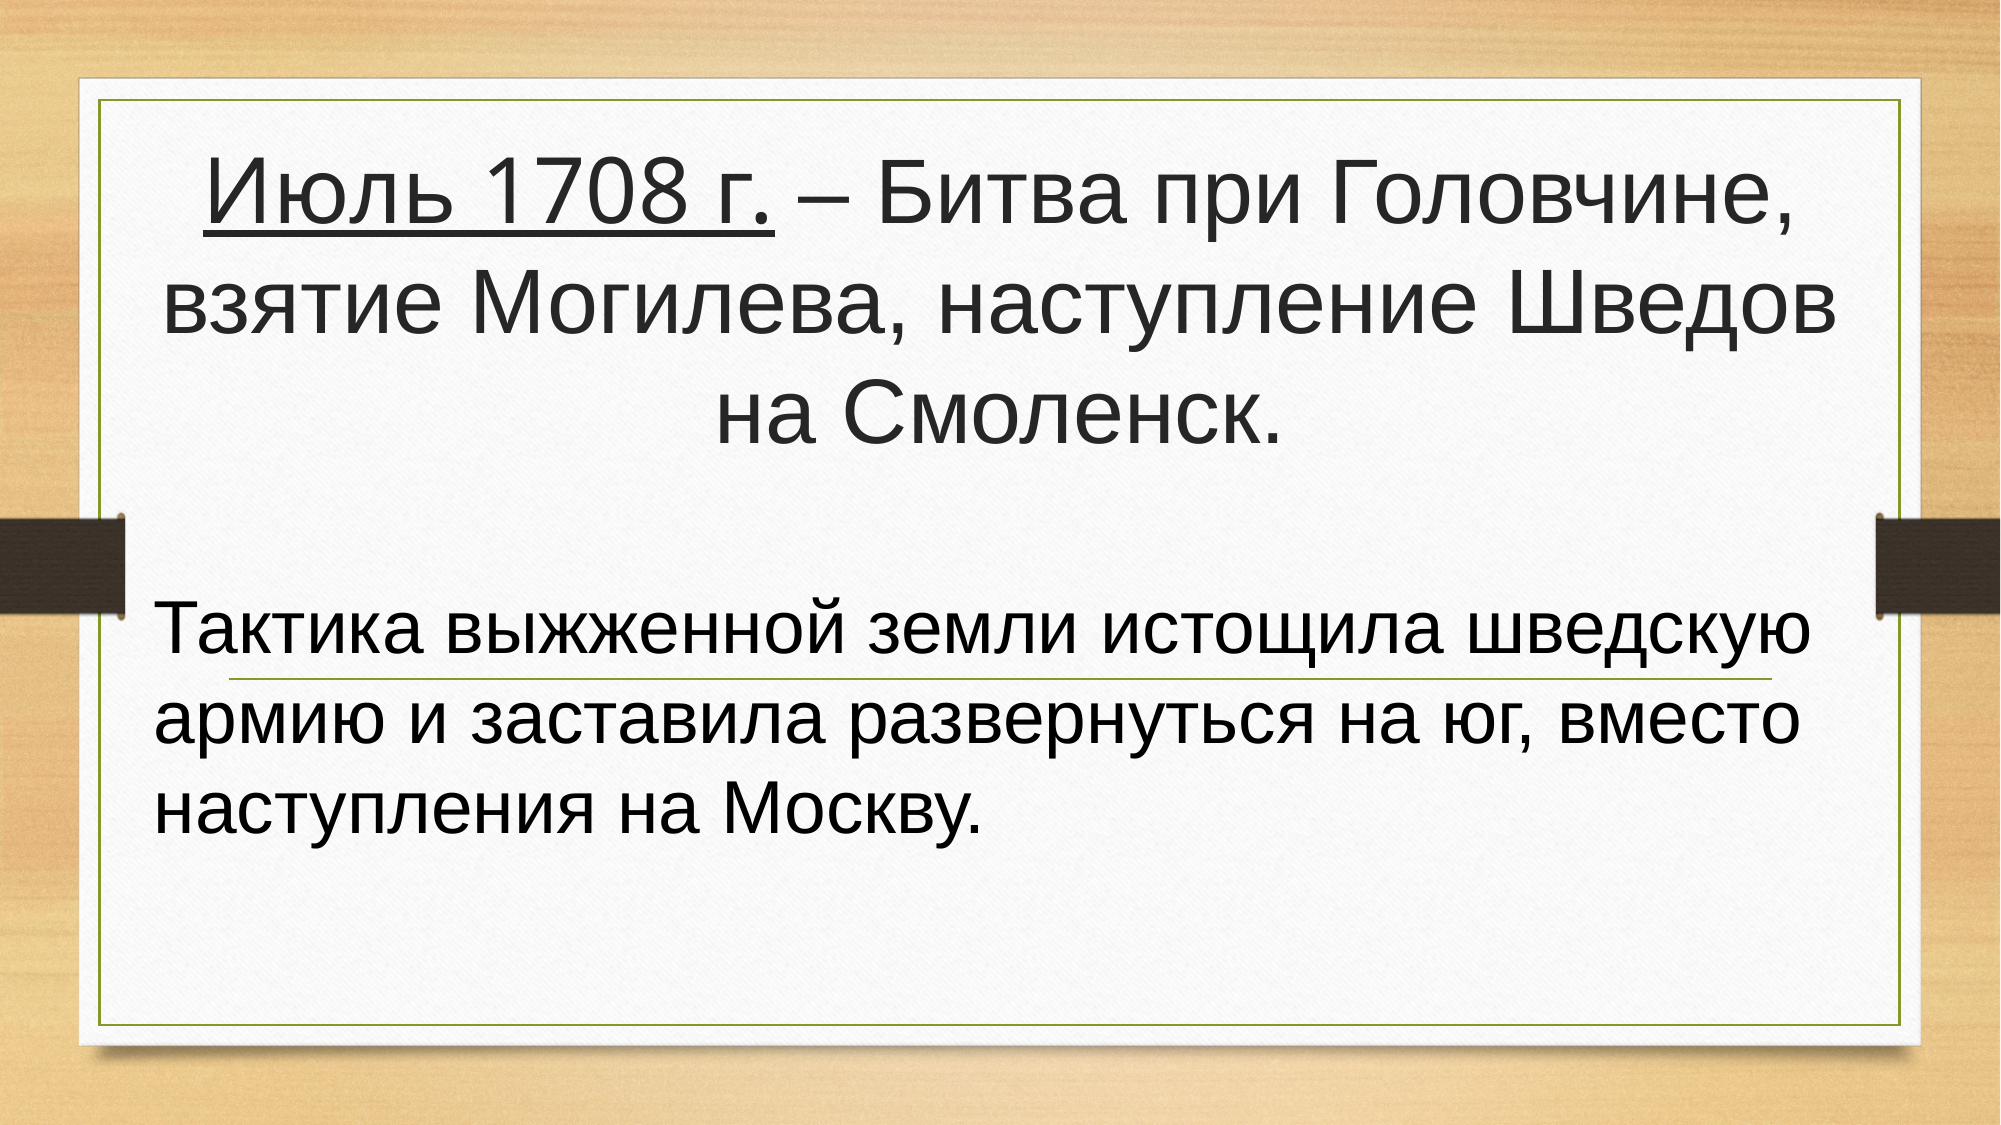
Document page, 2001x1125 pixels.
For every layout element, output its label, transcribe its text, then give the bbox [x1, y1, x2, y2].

title Июль 1708 г. – Битва при Головчине, взятие Могилева, наступление Шведов на Смоленск. [109, 113, 1894, 480]
picture [0, 0, 2001, 1125]
list Тактика выжженной земли истощила шведскую армию и заставила развернуться на юг, вместо наступления на Москву. [138, 418, 1866, 1010]
